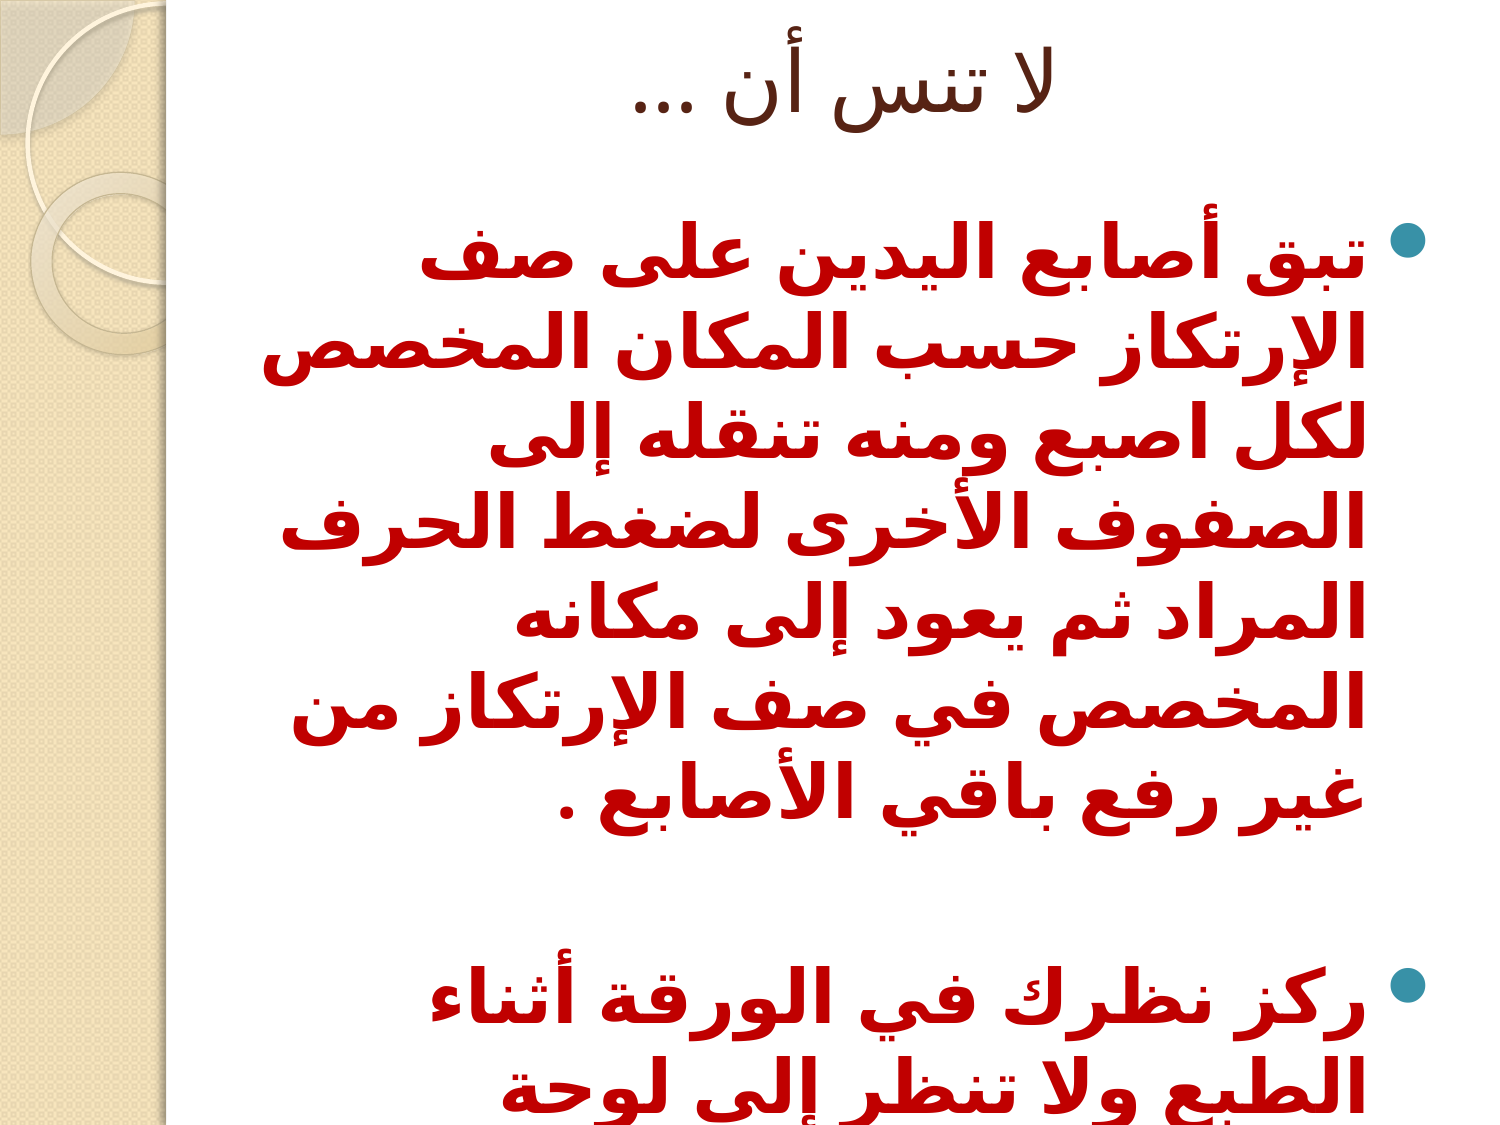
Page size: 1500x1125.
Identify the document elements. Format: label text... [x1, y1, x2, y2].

title لا تنس أن ... [230, 19, 1461, 138]
list تبق أصابع اليدين على صف الإرتكاز حسب المكان المخصص لكل اصبع ومنه تنقله إلى الصفوف الأخرى لضغط الحرف المراد ثم يعود إلى مكانه المخصص في صف الإرتكاز من غير رفع باقي الأصابع . ركز نظرك في الورقة أثناء الطبع ولا تنظر إلى لوحة المفاتيح إلا في حالة الضرورة القصوى . [230, 196, 1461, 1035]
